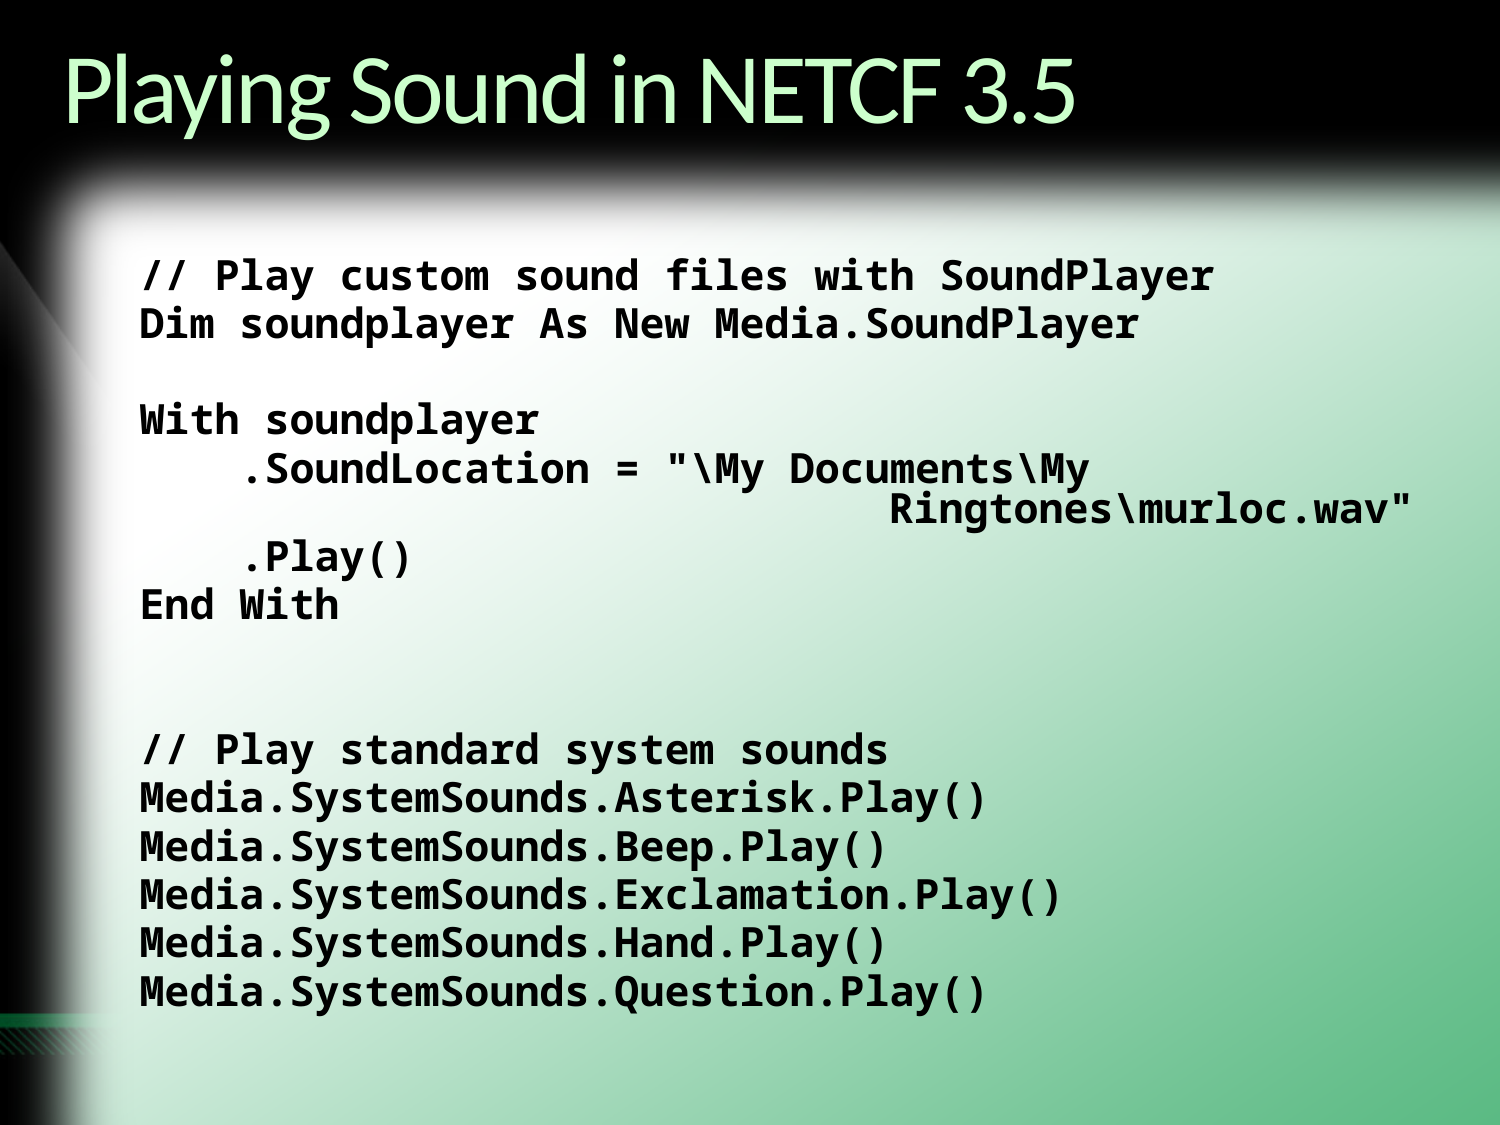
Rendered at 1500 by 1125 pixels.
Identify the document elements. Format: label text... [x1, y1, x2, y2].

title Playing Sound in NETCF 3.5 [62, 37, 1438, 147]
list // Play custom sound files with SoundPlayer Dim soundplayer As New Media.SoundPlayer With soundplayer .SoundLocation = "\My Documents\My Ringtones\murloc.wav" .Play() End With // Play standard system sounds Media.SystemSounds.Asterisk.Play() Media.SystemSounds.Beep.Play() Media.SystemSounds.Exclamation.Play() Media.SystemSounds.Hand.Play() Media.SystemSounds.Question.Play() [63, 257, 1433, 1090]
picture [0, 0, 1500, 1125]
